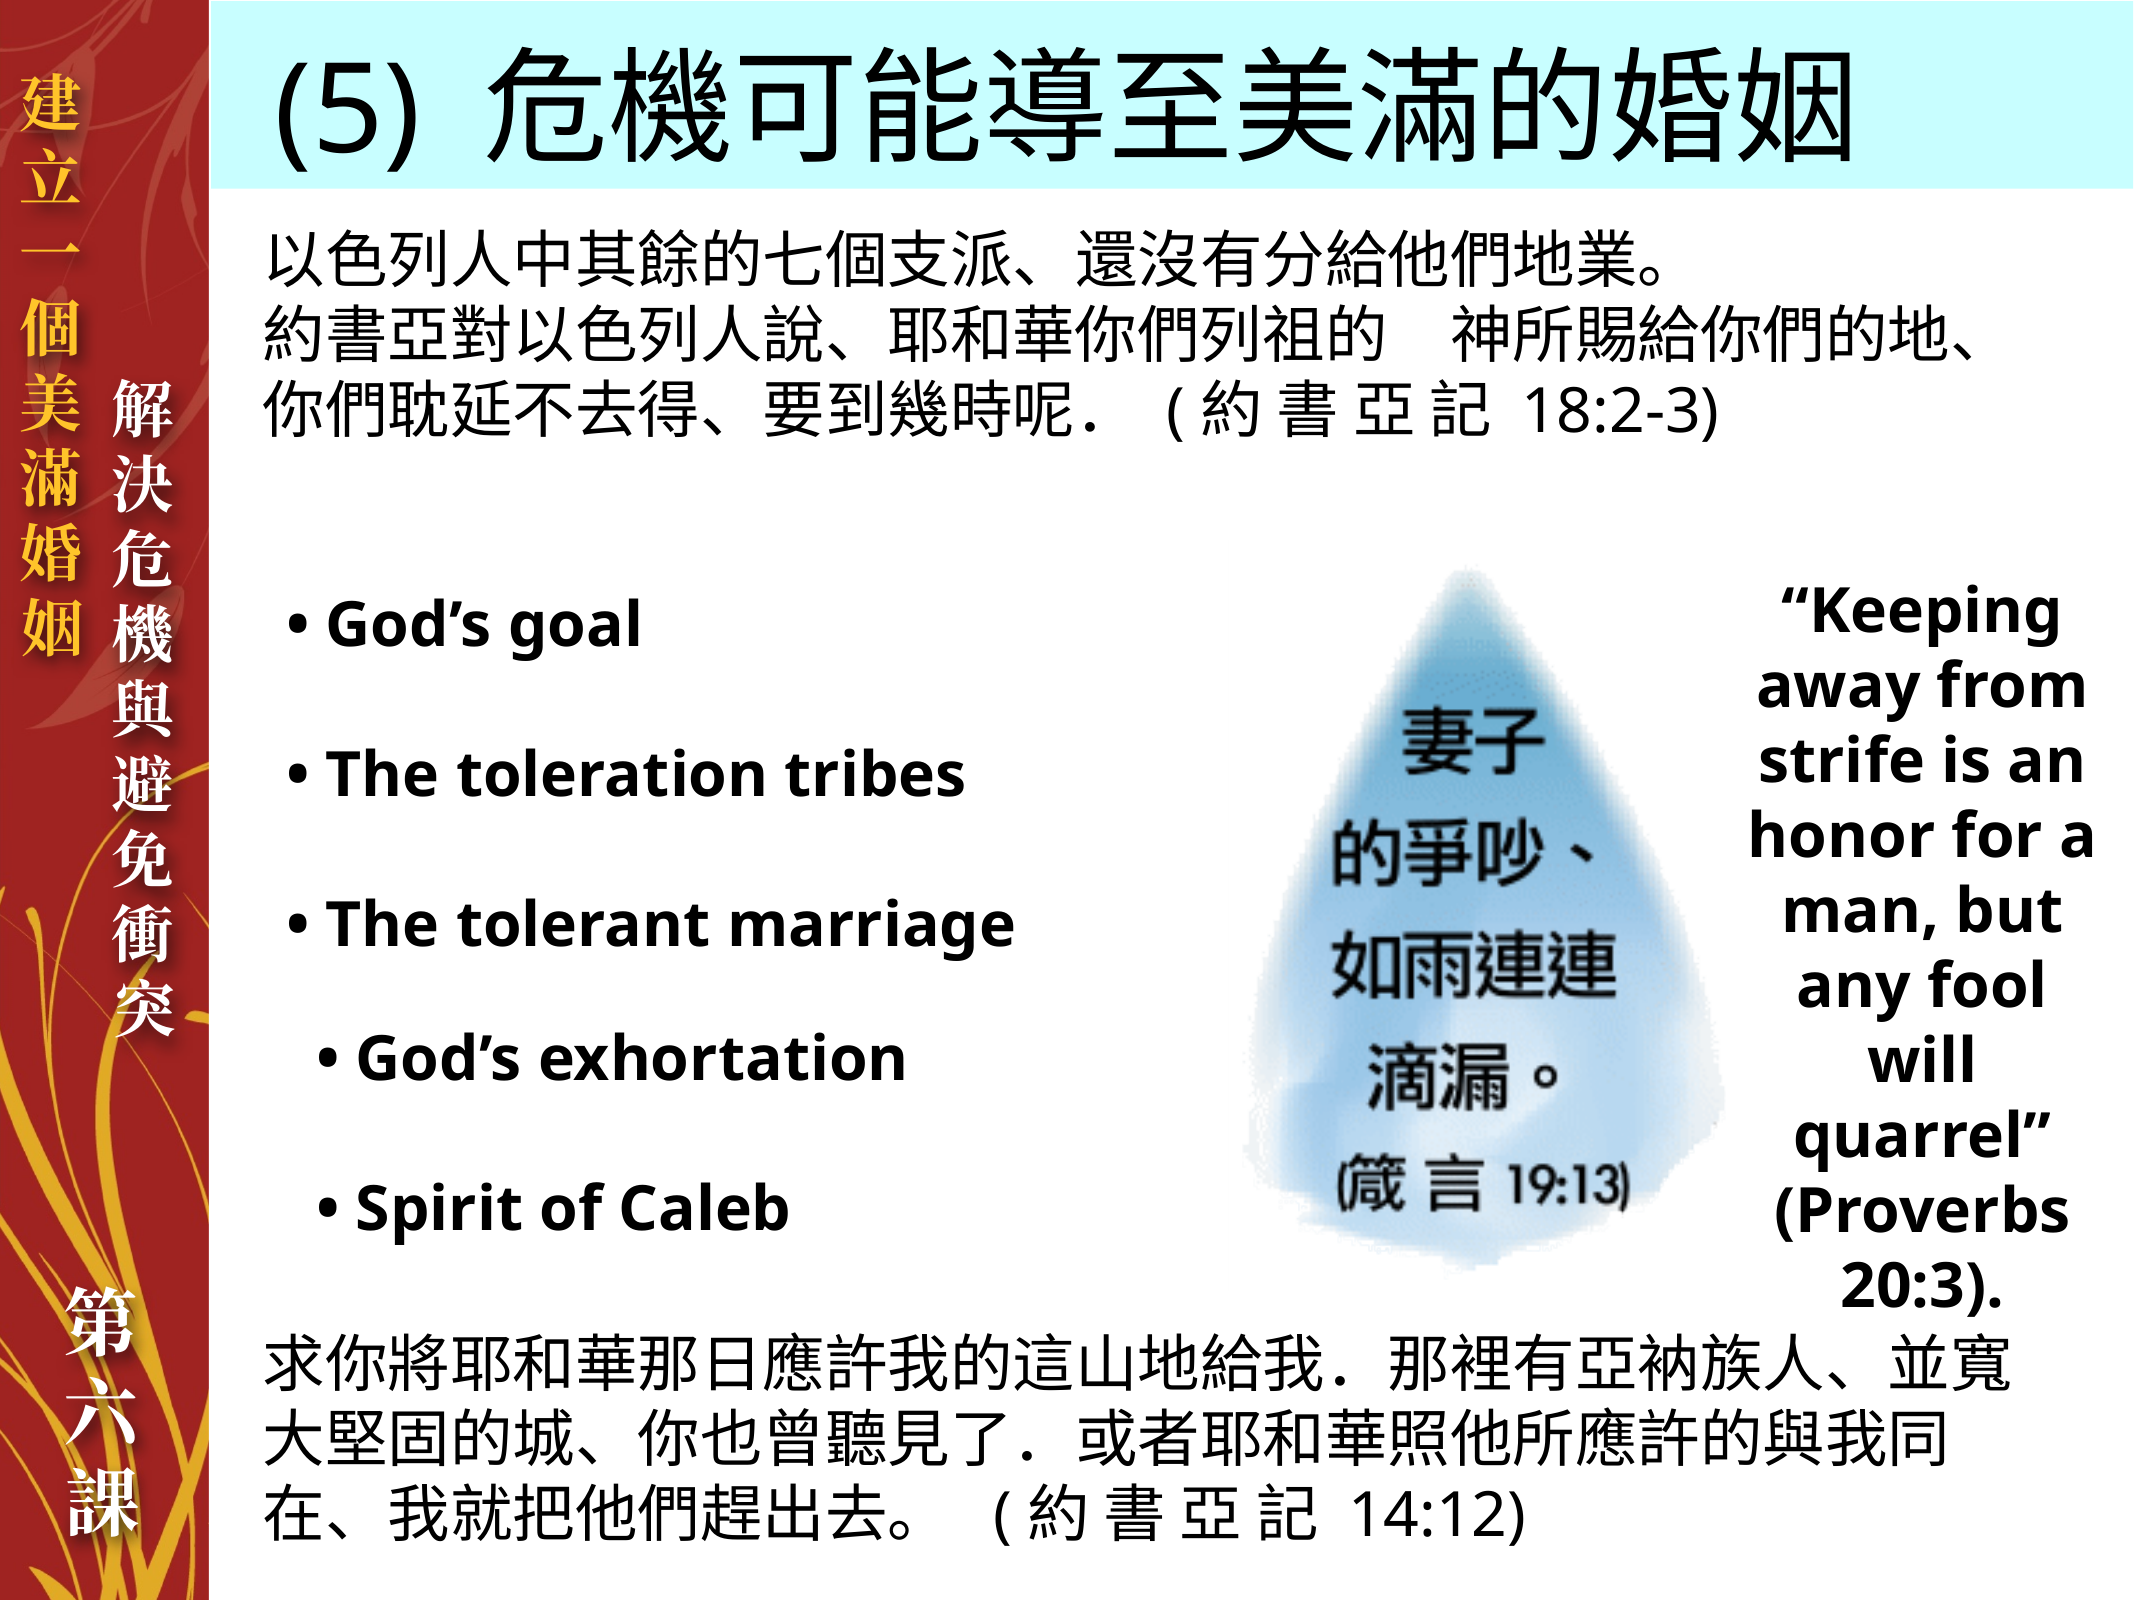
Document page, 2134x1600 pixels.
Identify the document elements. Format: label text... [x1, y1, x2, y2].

picture [1227, 540, 1738, 1291]
text_box • God’s exhortation • Spirit of Caleb [307, 1009, 919, 1251]
text_box “Keeping away from strife is an honor for a man, but any fool will quarrel” (Proverbs 20:3). [1735, 486, 2109, 1328]
text_box (5) 危機可能導至美滿的婚姻 [266, 18, 1867, 186]
text_box • God’s goal • The toleration tribes • The tolerant marriage [277, 500, 1353, 968]
picture [0, 0, 208, 1600]
text_box 求你將耶和華那日應許我的這山地給我．那裡有亞衲族人、並寬大堅固的城、你也曾聽見了．或者耶和華照他所應許的與我同在、我就把他們趕出去。 (約 書 亞 記 14:12) [254, 1315, 2066, 1558]
text_box 以色列人中其餘的七個支派、還沒有分給他們地業。 約書亞對以色列人說、耶和華你們列祖的 神所賜給你們的地、你們耽延不去得、要到幾時呢． (約 書 亞 記 18:2-3) [254, 211, 2066, 454]
text_box [211, 1, 2134, 189]
